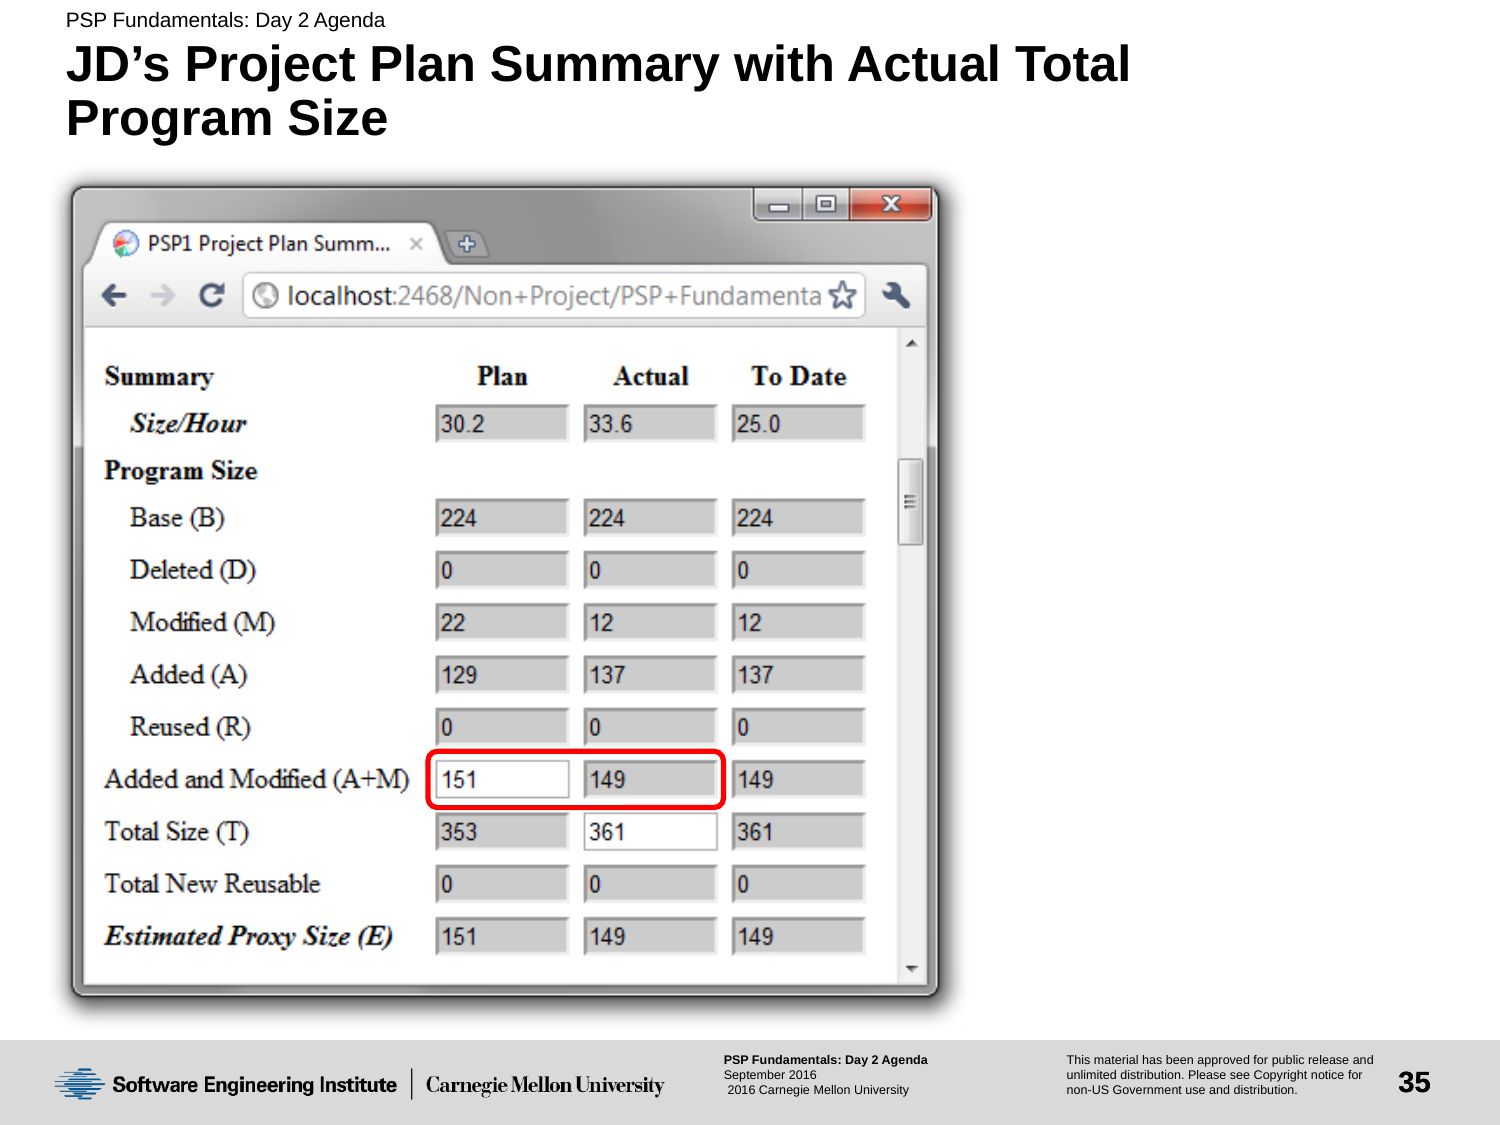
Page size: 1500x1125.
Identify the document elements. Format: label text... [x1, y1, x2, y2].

title JD’s Project Plan Summary with Actual Total Program Size [65, 37, 1430, 148]
picture [46, 1061, 673, 1104]
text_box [49, 164, 971, 1030]
